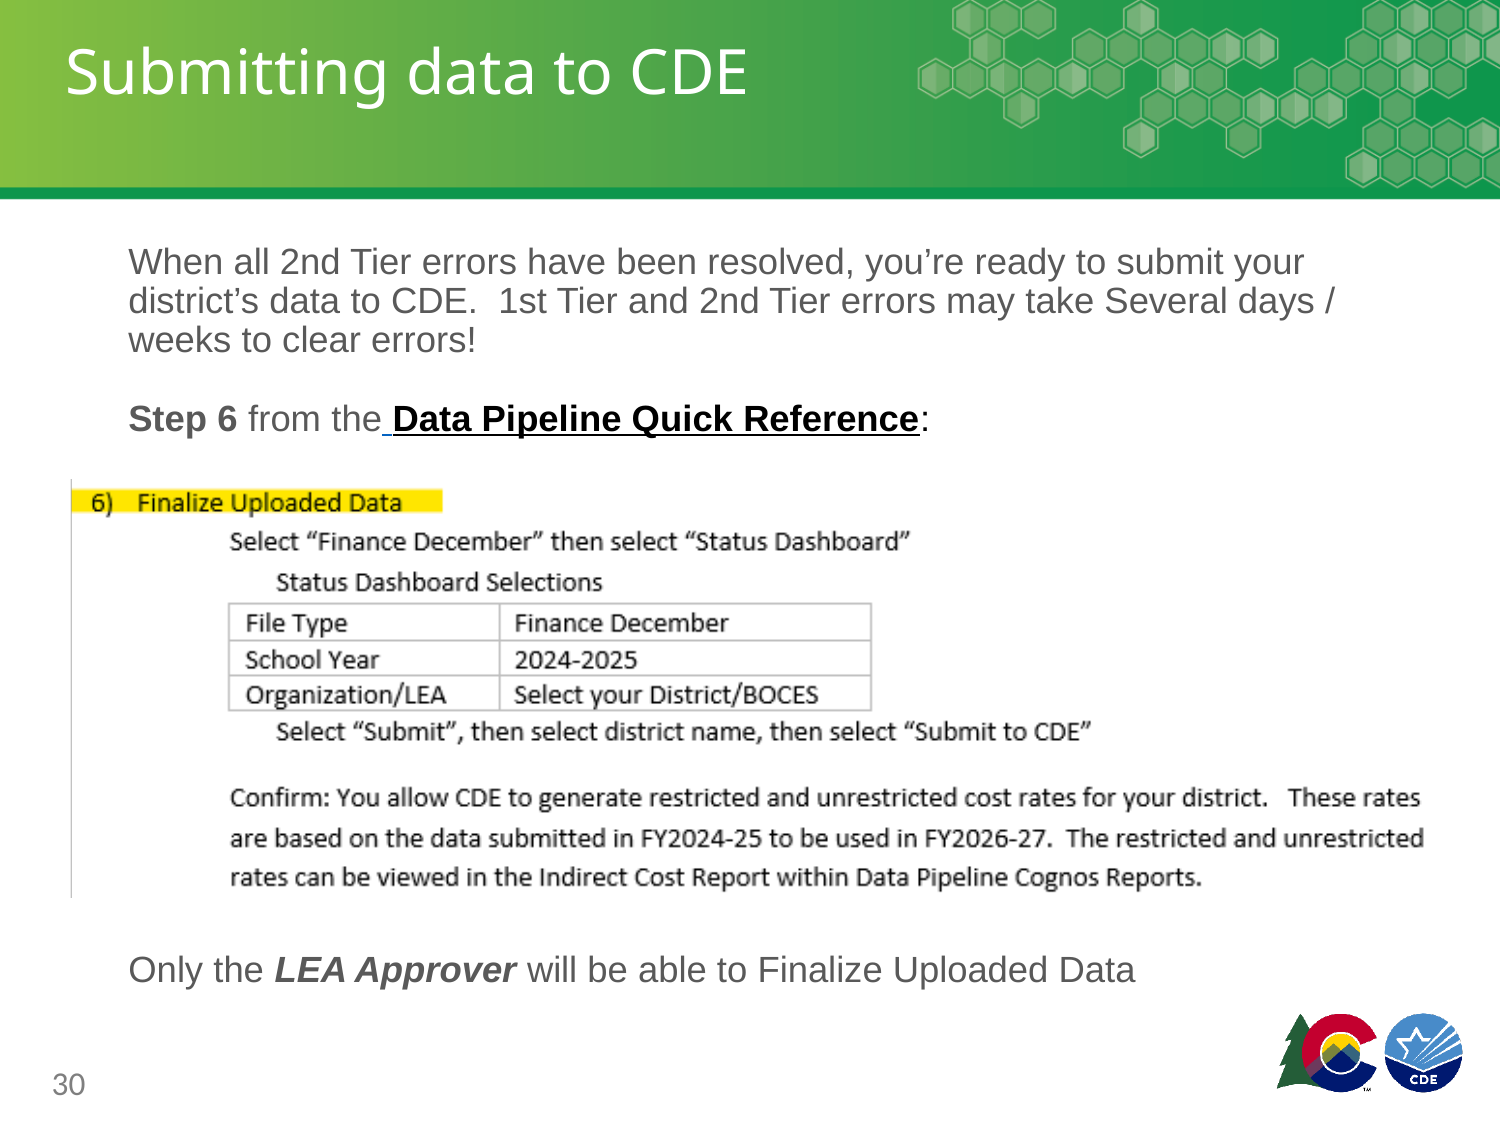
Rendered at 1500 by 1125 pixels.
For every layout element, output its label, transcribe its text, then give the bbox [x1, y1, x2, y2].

picture [5, 479, 1446, 898]
list When all 2nd Tier errors have been resolved, you’re ready to submit your district’s data to CDE. 1st Tier and 2nd Tier errors may take Several days / weeks to clear errors! Step 6 from the Data Pipeline Quick Reference: Only the LEA Approver will be able to Finalize Uploaded Data [128, 242, 1410, 478]
picture [1275, 1012, 1463, 1093]
slide_number 30 [36, 1054, 375, 1115]
list When all 2nd Tier errors have been resolved, you’re ready to submit your district’s data to CDE. 1st Tier and 2nd Tier errors may take Several days / weeks to clear errors! Step 6 from the Data Pipeline Quick Reference: Only the LEA Approver will be able to Finalize Uploaded Data [128, 906, 1410, 1005]
title Submitting data to CDE [65, 40, 1064, 165]
picture [0, 0, 1500, 200]
